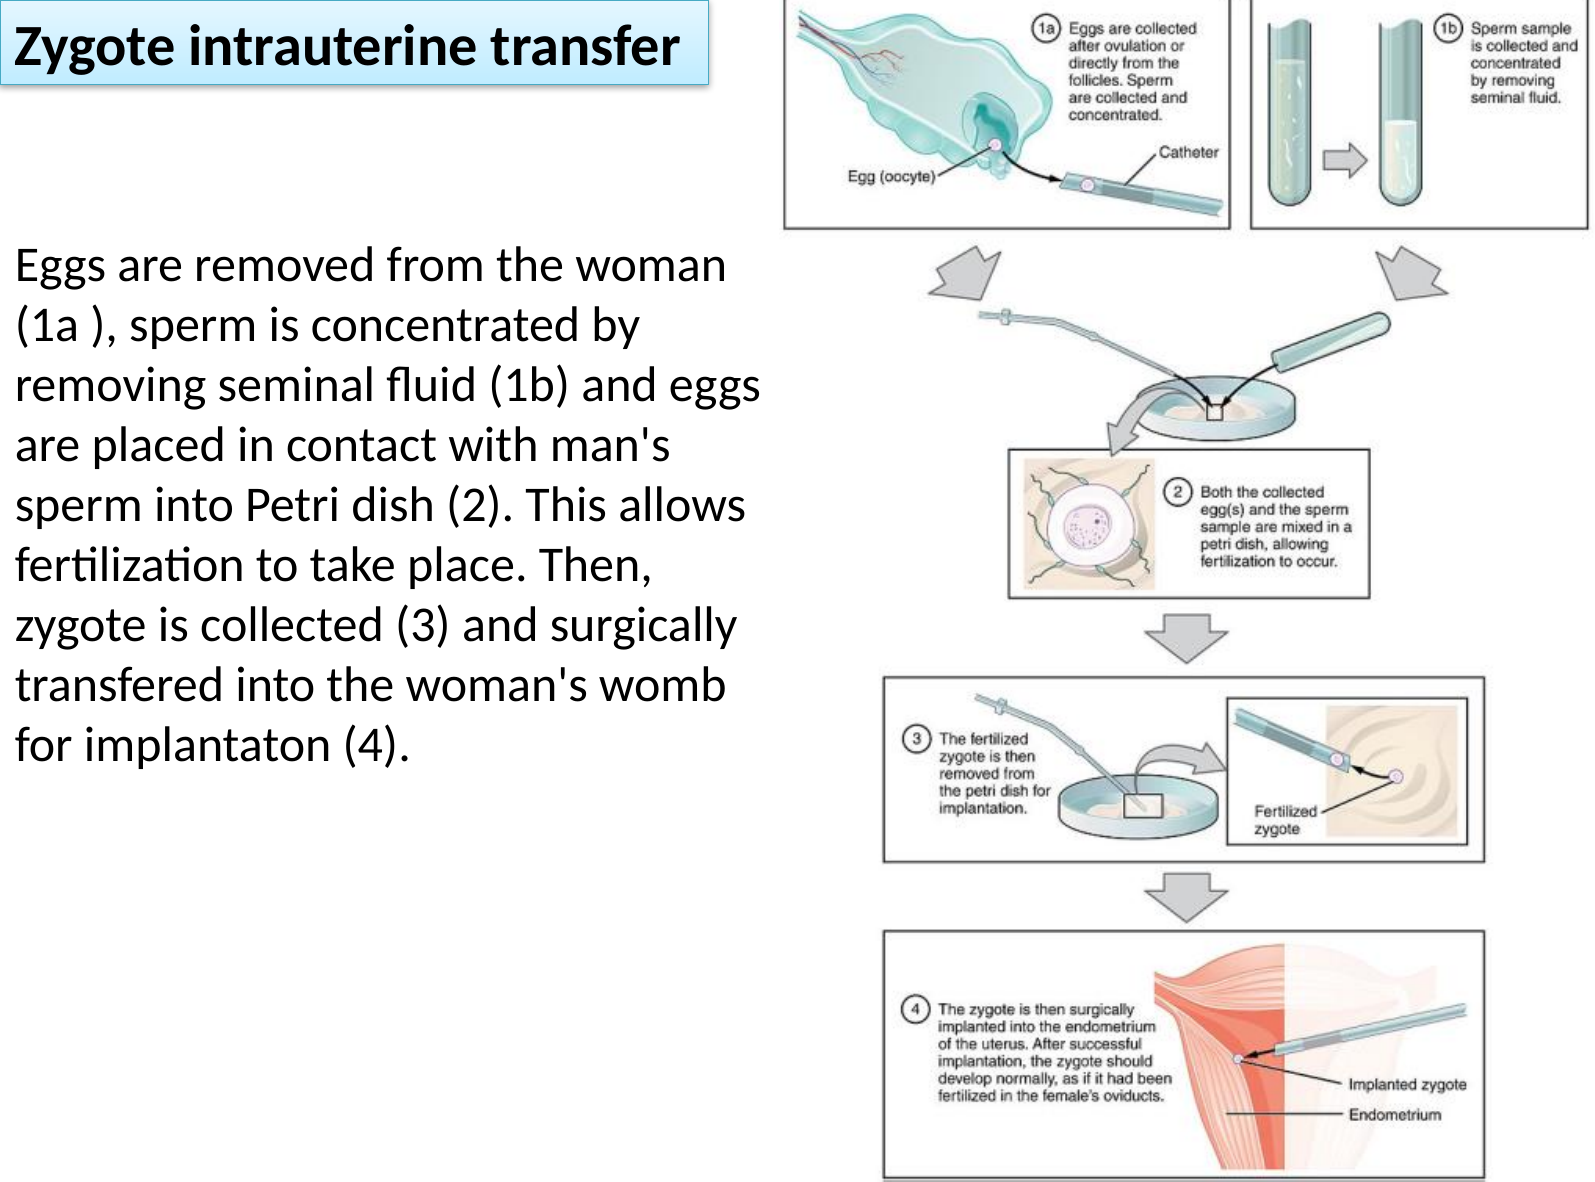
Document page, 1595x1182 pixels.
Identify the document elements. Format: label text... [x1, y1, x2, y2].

text_box Eggs are removed from the woman (1a ), sperm is concentrated by removing seminal fluid (1b) and eggs are placed in contact with man's sperm into Petri dish (2). This allows fertilization to take place. Then, zygote is collected (3) and surgically transfered into the woman's womb for implantaton (4). [0, 224, 774, 780]
text_box Zygote intrauterine transfer [0, 0, 709, 85]
picture [779, 0, 1595, 1182]
